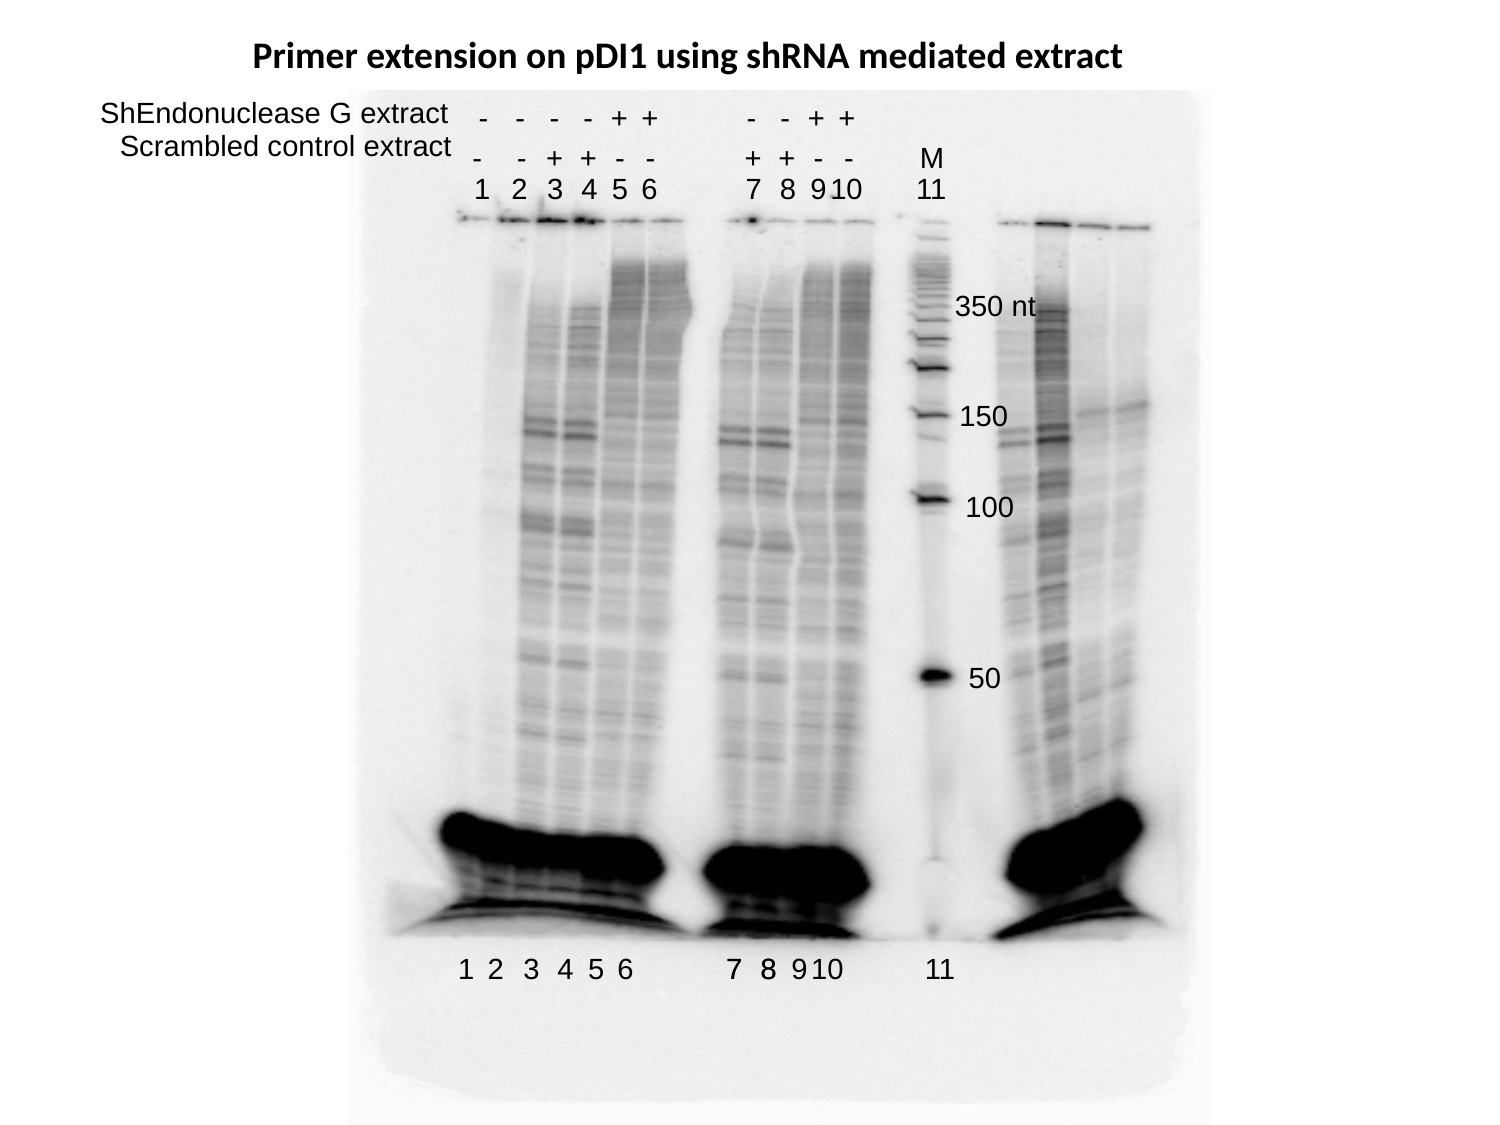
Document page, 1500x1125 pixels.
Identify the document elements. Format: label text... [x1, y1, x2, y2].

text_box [100, 90, 1211, 1125]
text_box Primer extension on pDI1 using shRNA mediated extract [237, 23, 1140, 84]
